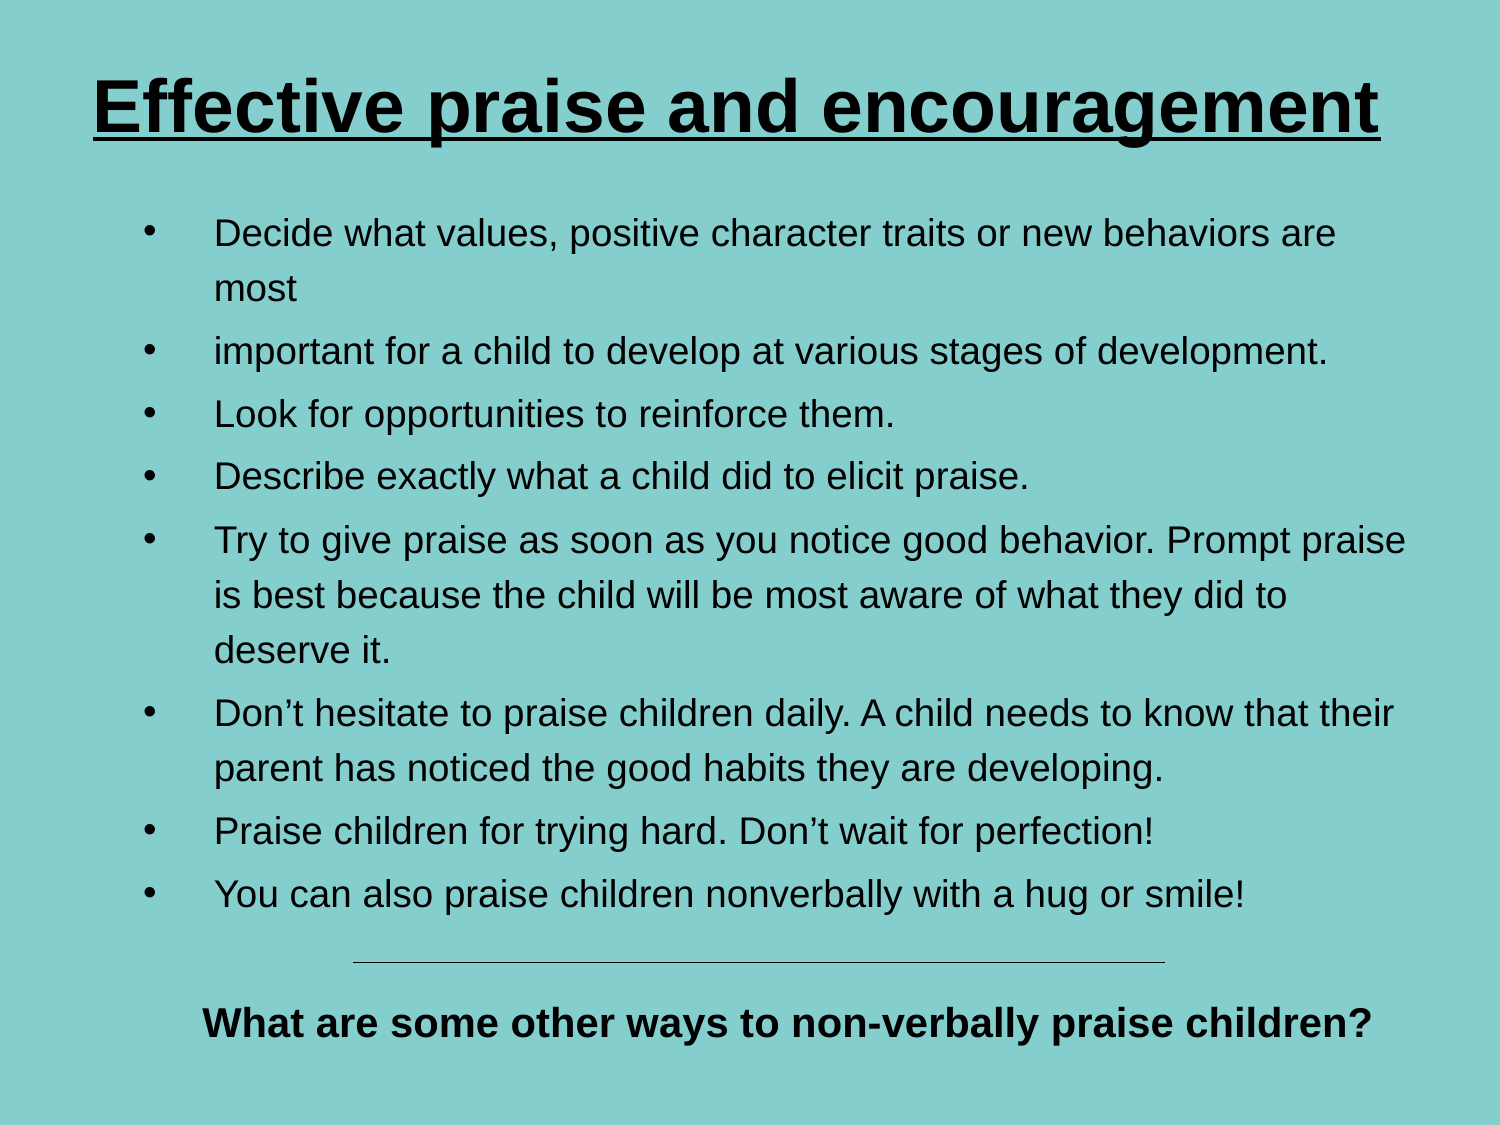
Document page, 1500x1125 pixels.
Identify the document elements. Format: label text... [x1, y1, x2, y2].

title Effective praise and encouragement [77, 50, 1441, 163]
text_box What are some other ways to non-verbally praise children? [187, 987, 1475, 1053]
list Decide what values, positive character traits or new behaviors are most important for a child to develop at various stages of development. Look for opportunities to reinforce them. Describe exactly what a child did to elicit praise. Try to give praise as soon as you notice good behavior. Prompt praise is best because the child will be most aware of what they did to deserve it. Don’t hesitate to praise children daily. A child needs to know that their parent has noticed the good habits they are developing. Praise children for trying hard. Don’t wait for perfection! You can also praise children nonverbally with a hug or smile! [75, 190, 1438, 941]
